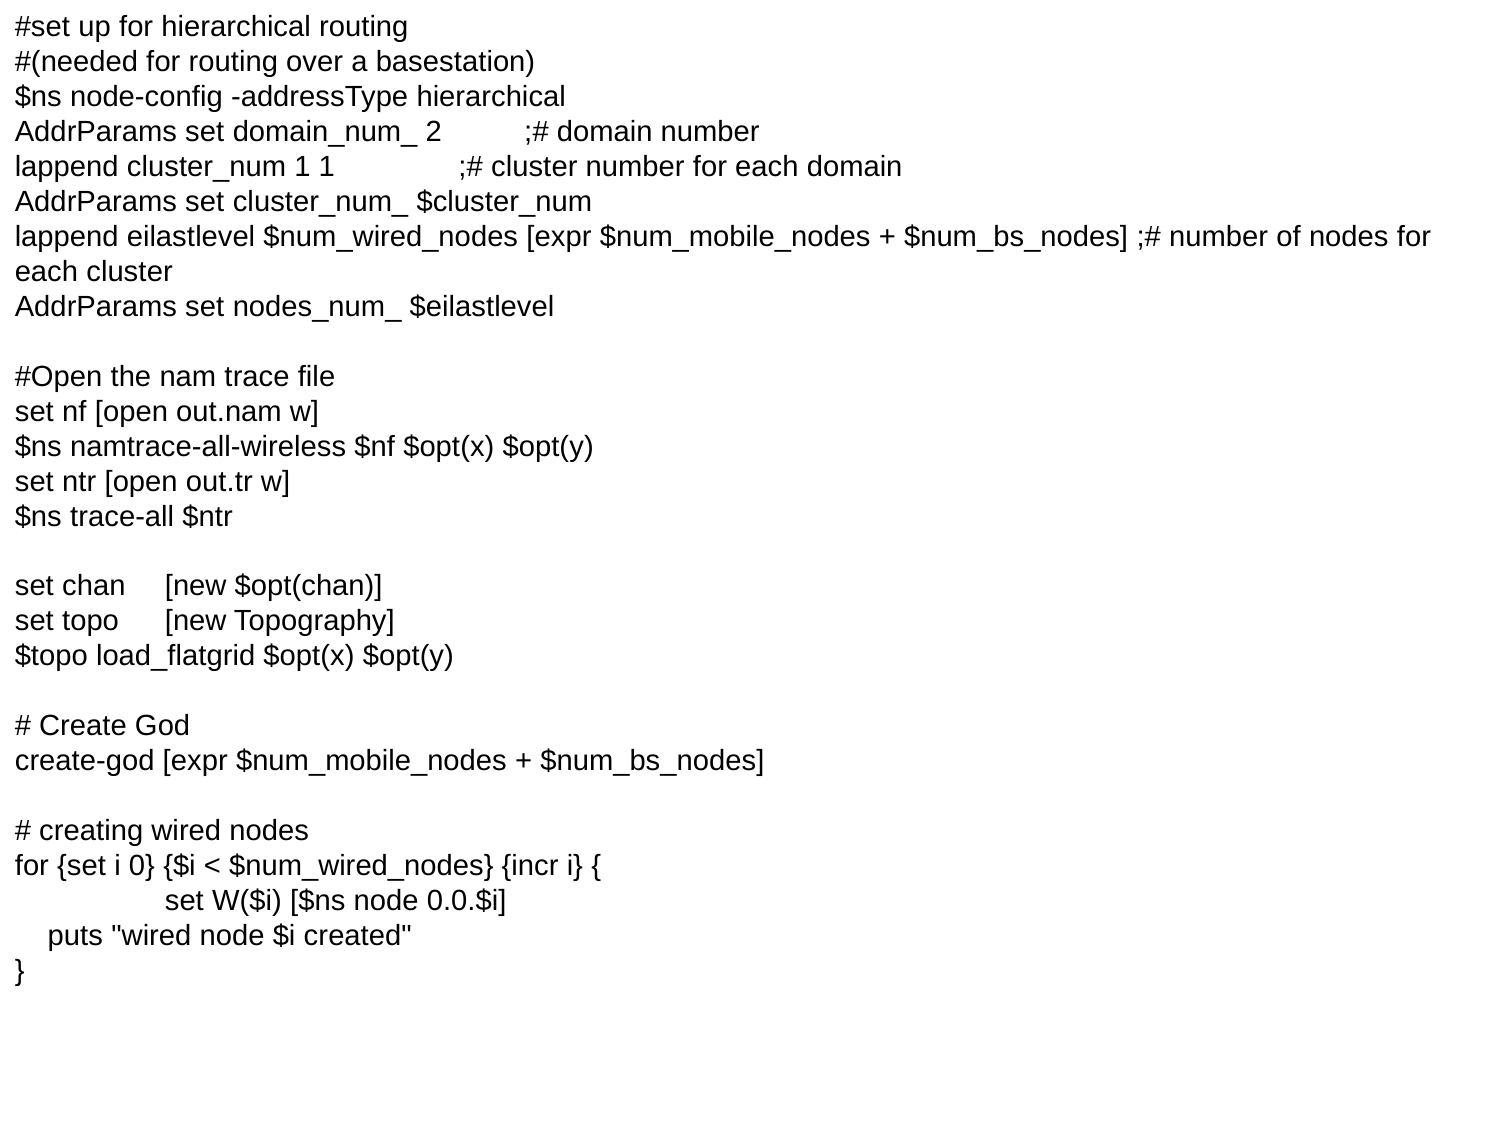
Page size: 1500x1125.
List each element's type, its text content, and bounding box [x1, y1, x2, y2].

text_box #set up for hierarchical routing #(needed for routing over a basestation) $ns node-config -addressType hierarchical AddrParams set domain_num_ 2 ;# domain number lappend cluster_num 1 1 ;# cluster number for each domain AddrParams set cluster_num_ $cluster_num lappend eilastlevel $num_wired_nodes [expr $num_mobile_nodes + $num_bs_nodes] ;# number of nodes for each cluster AddrParams set nodes_num_ $eilastlevel #Open the nam trace file set nf [open out.nam w] $ns namtrace-all-wireless $nf $opt(x) $opt(y) set ntr [open out.tr w] $ns trace-all $ntr set chan [new $opt(chan)] set topo [new Topography] $topo load_flatgrid $opt(x) $opt(y) # Create God create-god [expr $num_mobile_nodes + $num_bs_nodes] # creating wired nodes for {set i 0} {$i < $num_wired_nodes} {incr i} { set W($i) [$ns node 0.0.$i] puts "wired node $i created" } [0, 0, 1500, 994]
